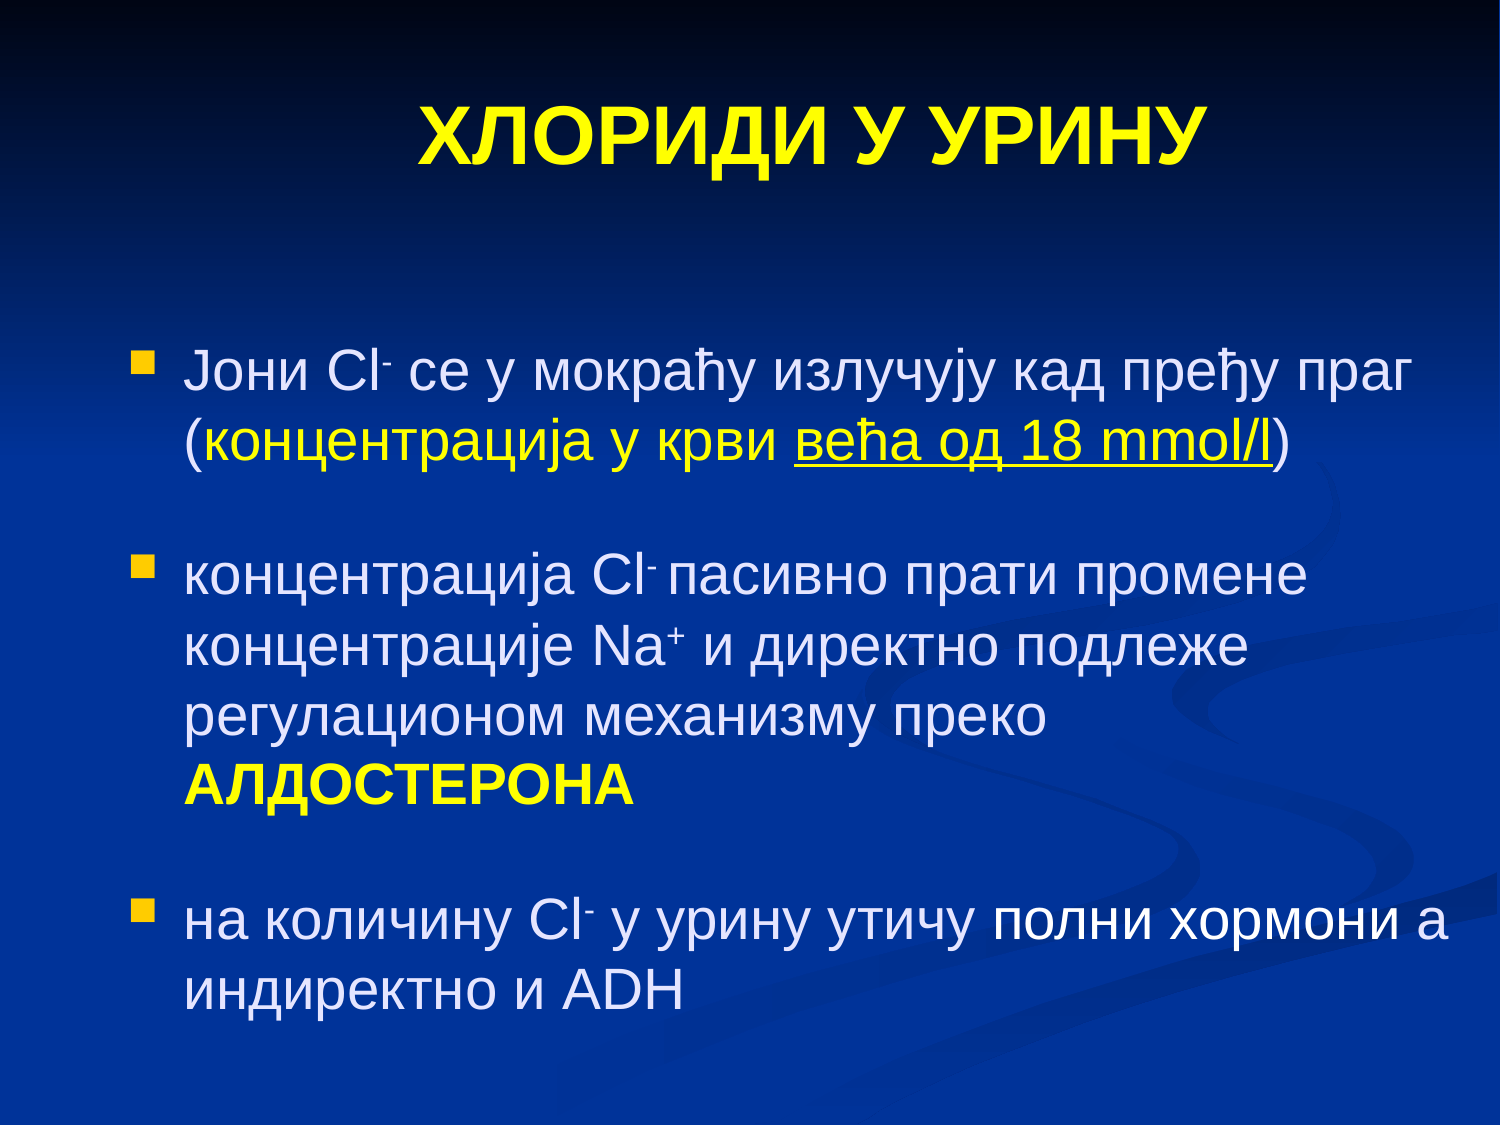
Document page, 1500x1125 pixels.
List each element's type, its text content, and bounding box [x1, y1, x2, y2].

title ХЛОРИДИ У УРИНУ [174, 37, 1451, 226]
list Јони Cl- се у мокраћу излучују кад пређу праг (концентрација у крви већа од 18 mmol/l) концентрација Cl- пасивно прати промене концентрације Na+ и директно подлеже регулационом механизму преко АЛДОСТЕРОНА на количину Cl- у урину утичу полни хормони а индиректно и ADH [112, 324, 1476, 1125]
